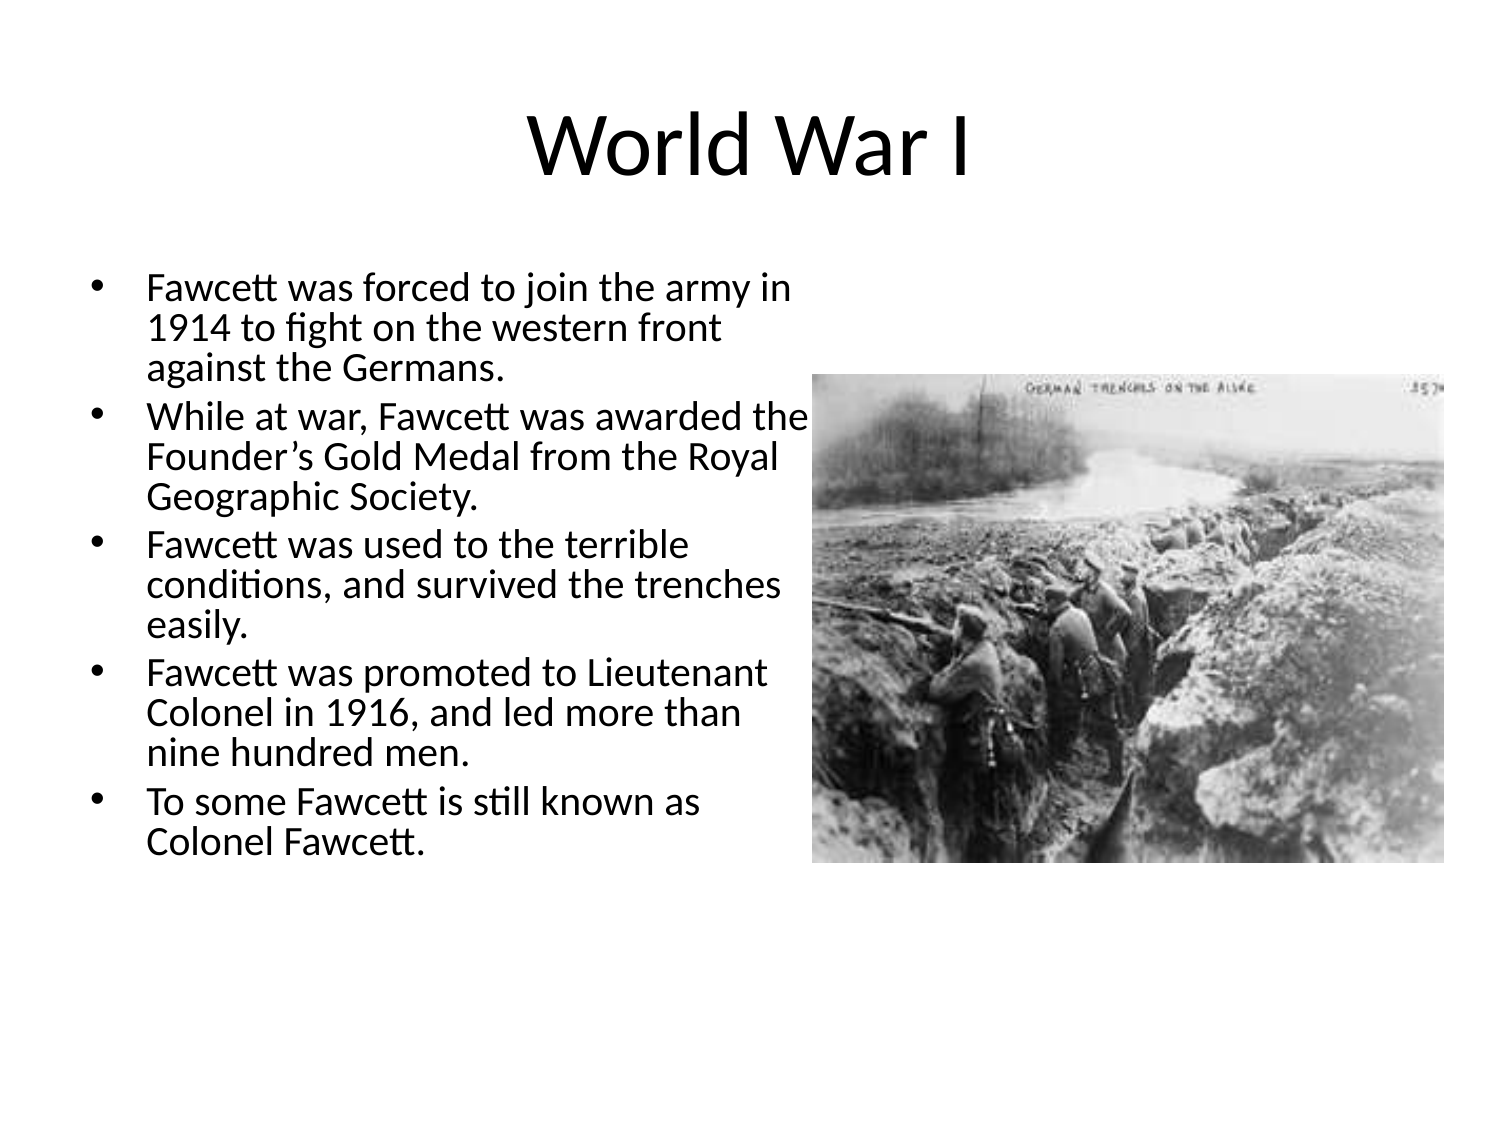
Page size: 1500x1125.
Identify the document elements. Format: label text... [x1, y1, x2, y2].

picture [812, 374, 1444, 863]
list Fawcett was forced to join the army in 1914 to fight on the western front against the Germans. While at war, Fawcett was awarded the Founder’s Gold Medal from the Royal Geographic Society. Fawcett was used to the terrible conditions, and survived the trenches easily. Fawcett was promoted to Lieutenant Colonel in 1916, and led more than nine hundred men. To some Fawcett is still known as Colonel Fawcett. [74, 262, 838, 1006]
title World War I [74, 44, 1426, 233]
